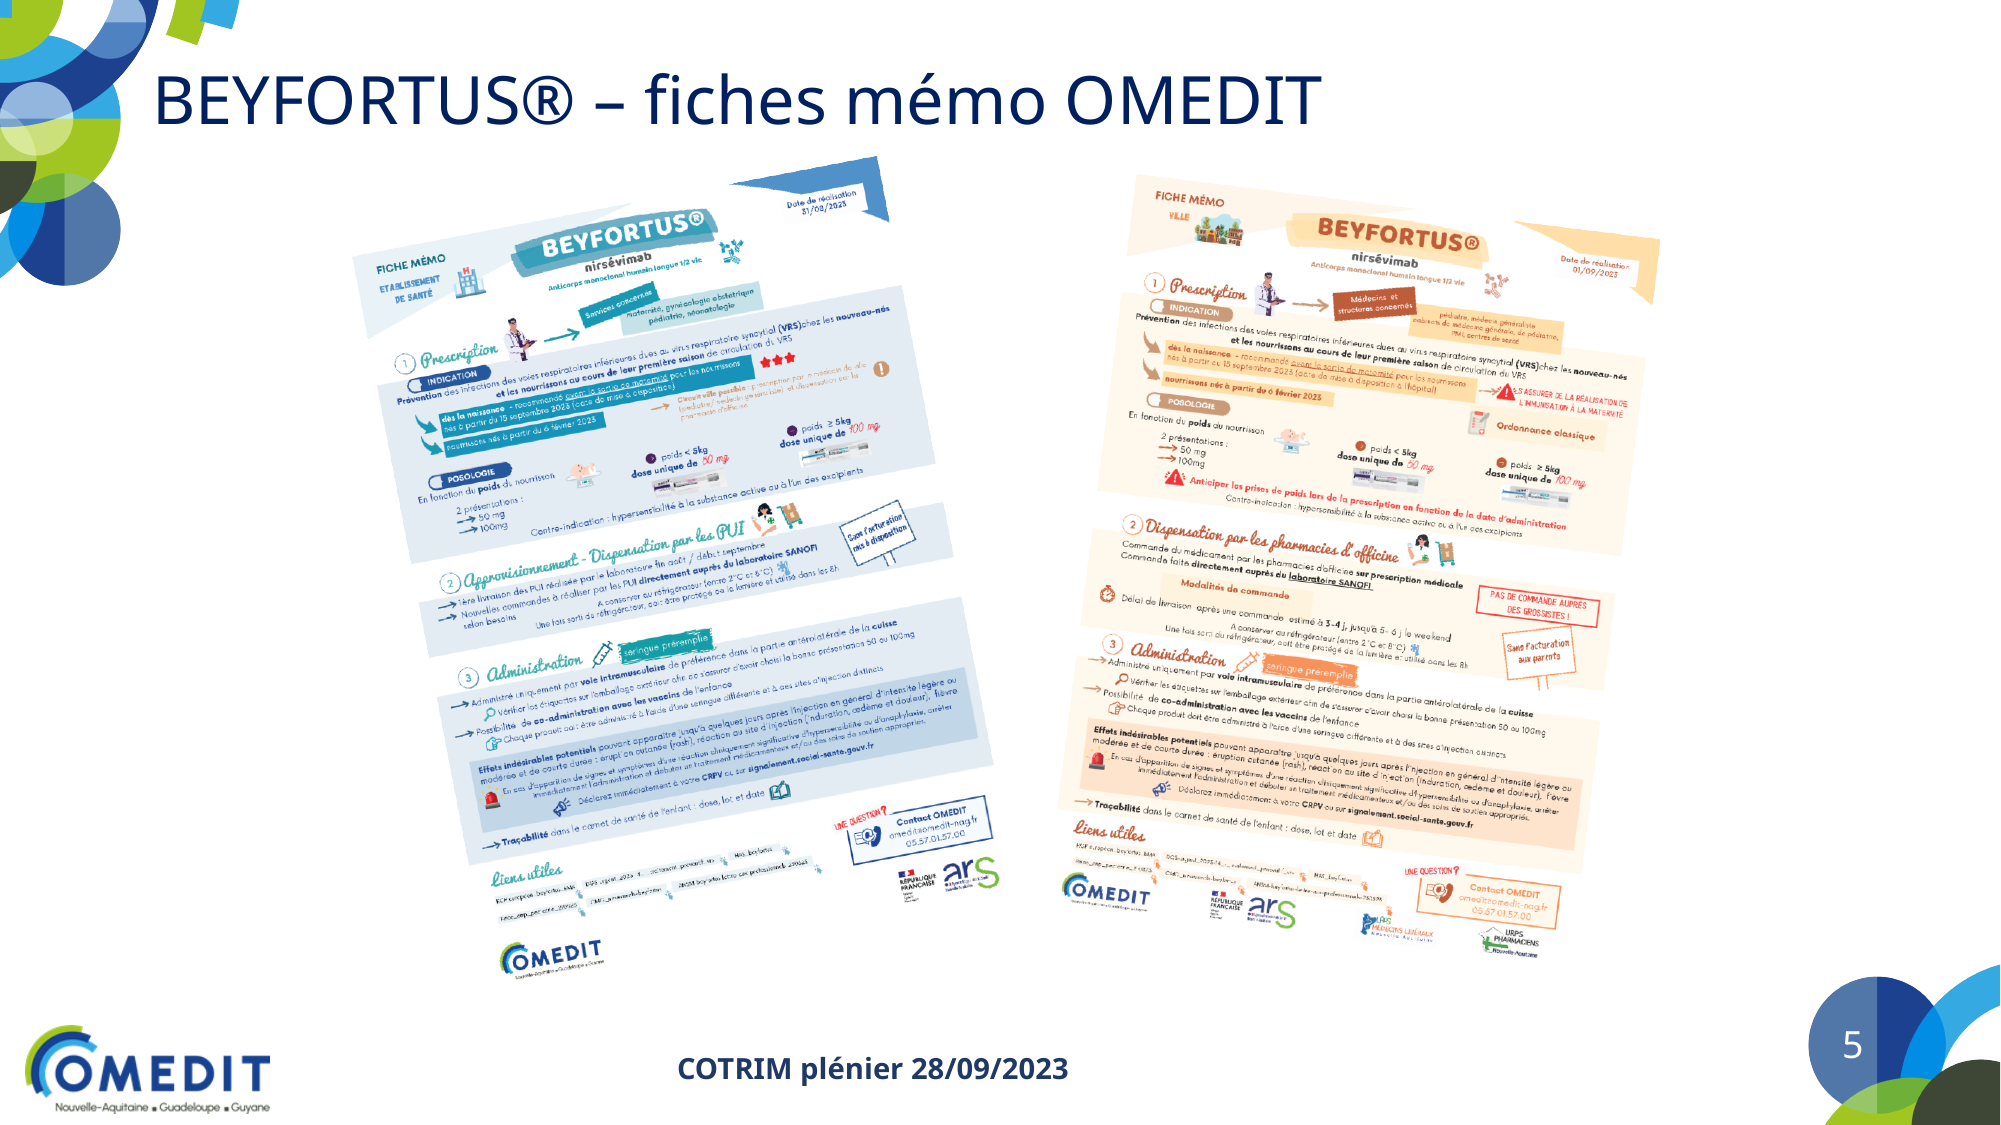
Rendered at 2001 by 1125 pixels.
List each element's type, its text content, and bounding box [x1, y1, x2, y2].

picture [352, 190, 1018, 997]
picture [1044, 190, 1660, 979]
picture [0, 0, 245, 300]
picture [25, 1025, 270, 1114]
picture [1657, 960, 2001, 1125]
text_box BEYFORTUS® – fiches mémo OMEDIT [137, 59, 1863, 190]
